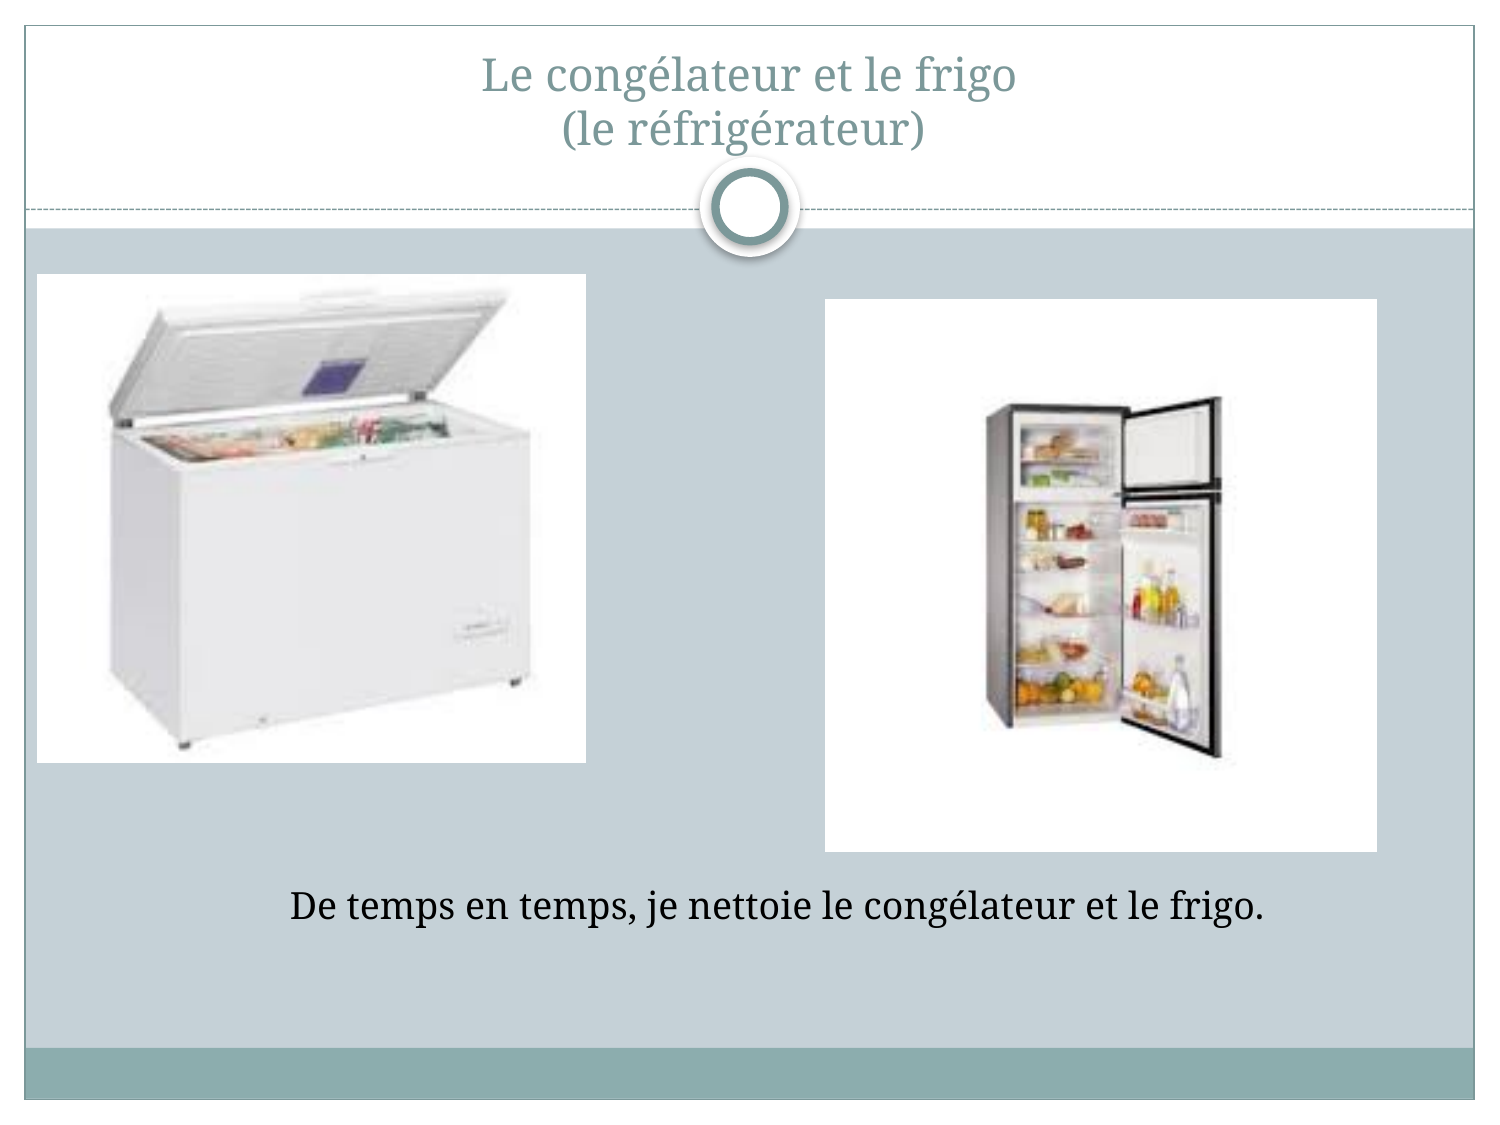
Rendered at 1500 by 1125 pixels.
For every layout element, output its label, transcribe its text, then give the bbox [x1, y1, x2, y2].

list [37, 274, 586, 763]
picture [824, 299, 1377, 852]
text_box De temps en temps, je nettoie le congélateur et le frigo. [274, 874, 1310, 935]
title Le congélateur et le frigo (le réfrigérateur) [49, 37, 1450, 162]
